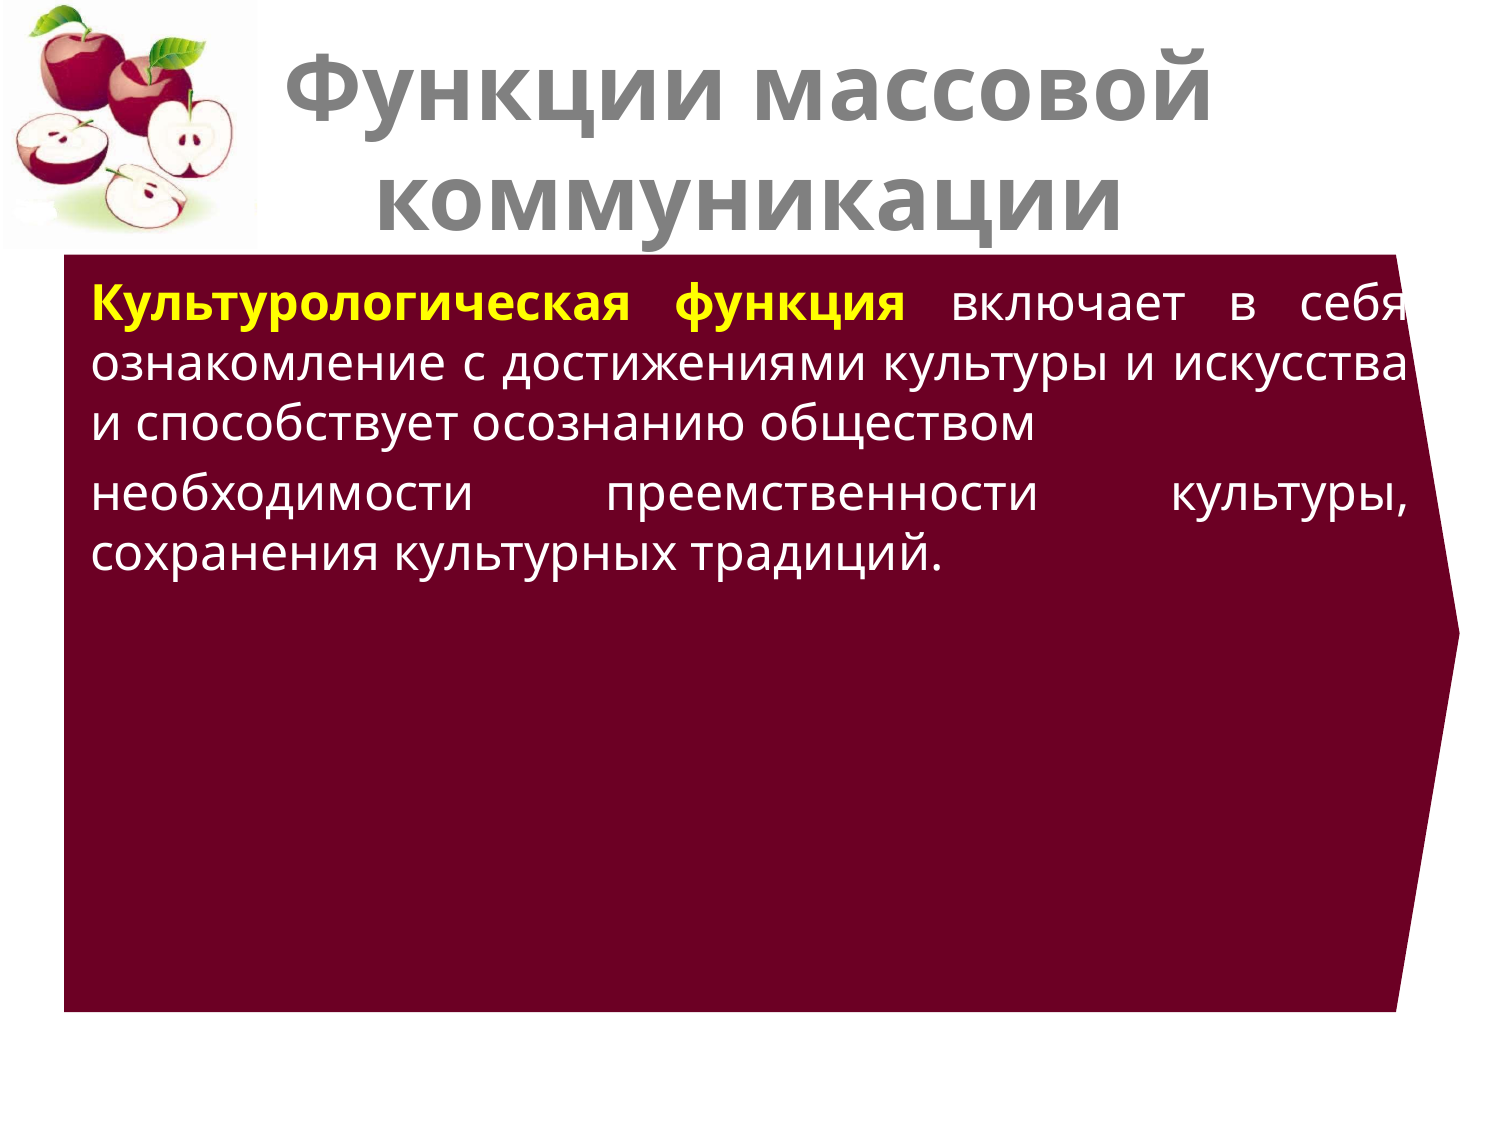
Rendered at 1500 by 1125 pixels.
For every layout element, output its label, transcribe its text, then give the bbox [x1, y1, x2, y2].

title Функции массовой коммуникации [75, 45, 1425, 233]
list Культурологическая функция включает в себя ознакомление с достижениями культуры и искусства и способствует осознанию обществом необходимости преемственности культуры, сохранения культурных традиций. [75, 262, 1425, 1005]
picture [3, 0, 258, 249]
